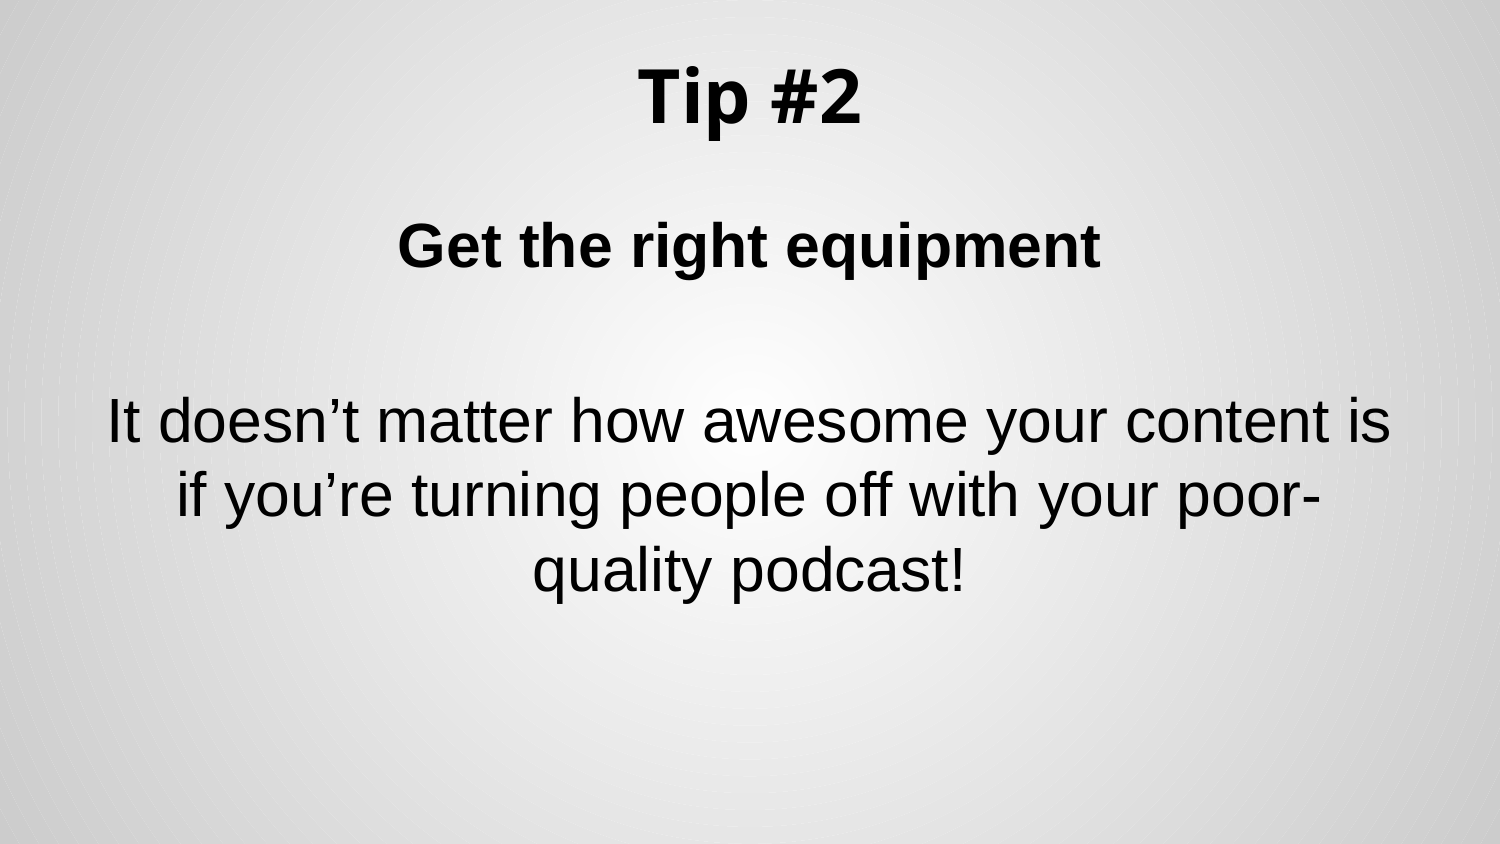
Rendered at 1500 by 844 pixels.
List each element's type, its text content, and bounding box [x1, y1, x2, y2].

list Get the right equipment It doesn’t matter how awesome your content is if you’re turning people off with your poor-quality podcast! [75, 102, 1425, 832]
title Tip #2 [75, 12, 1425, 102]
